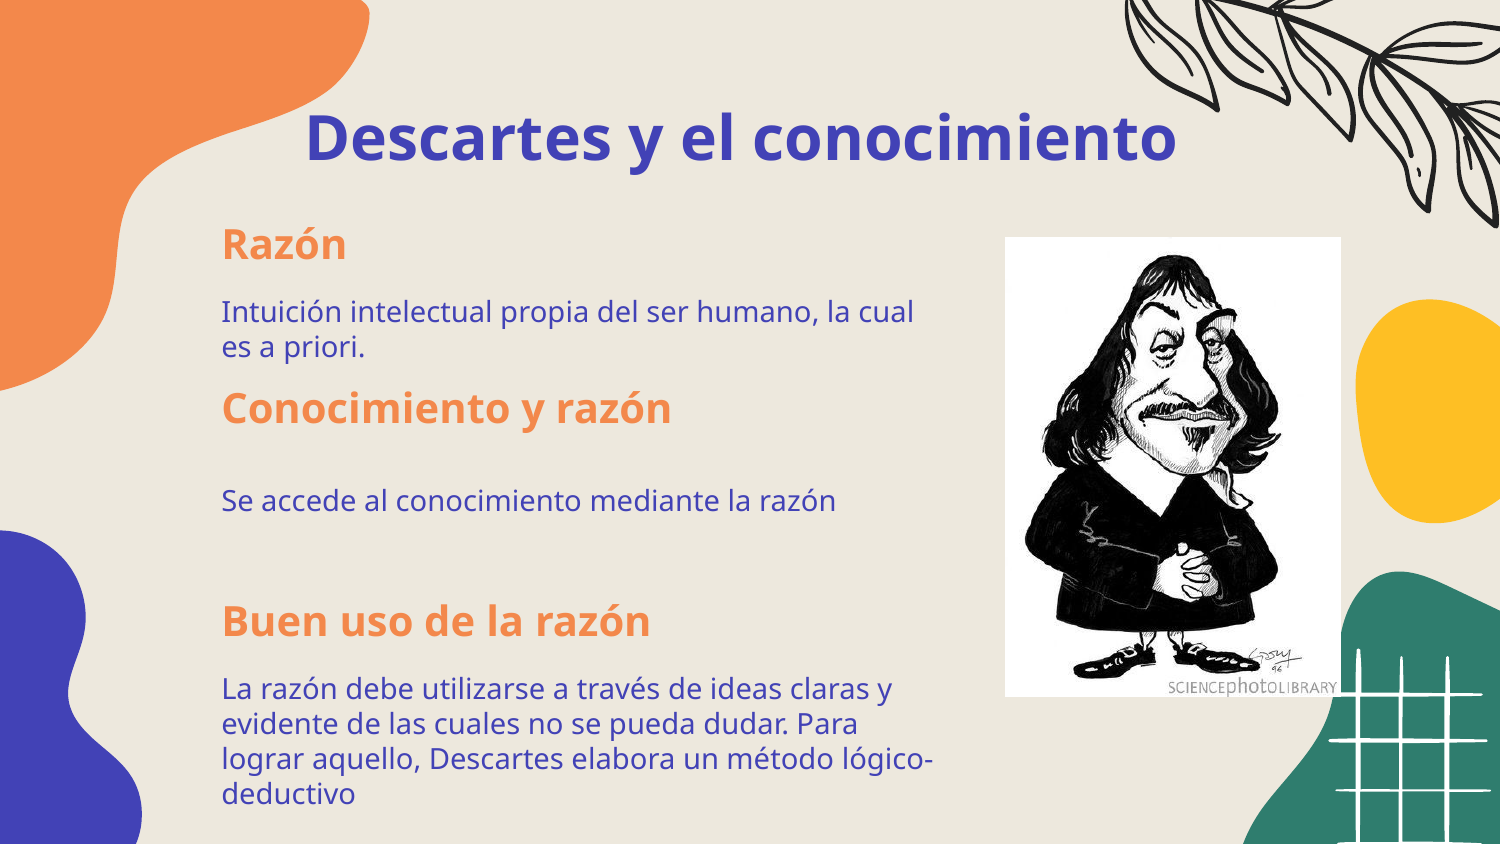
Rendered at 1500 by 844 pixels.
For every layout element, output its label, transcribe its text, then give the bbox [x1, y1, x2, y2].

title Buen uso de la razón [206, 586, 963, 655]
title Descartes y el conocimiento [118, 88, 1382, 183]
subtitle Se accede al conocimiento mediante la razón [206, 466, 963, 566]
title Conocimiento y razón [206, 397, 963, 466]
subtitle La razón debe utilizarse a través de ideas claras y evidente de las cuales no se pueda dudar. Para lograr aquello, Descartes elabora un método lógico-deductivo [206, 655, 963, 755]
subtitle Intuición intelectual propia del ser humano, la cual es a priori. [206, 278, 963, 378]
picture [1005, 237, 1341, 697]
title Razón [206, 209, 963, 278]
